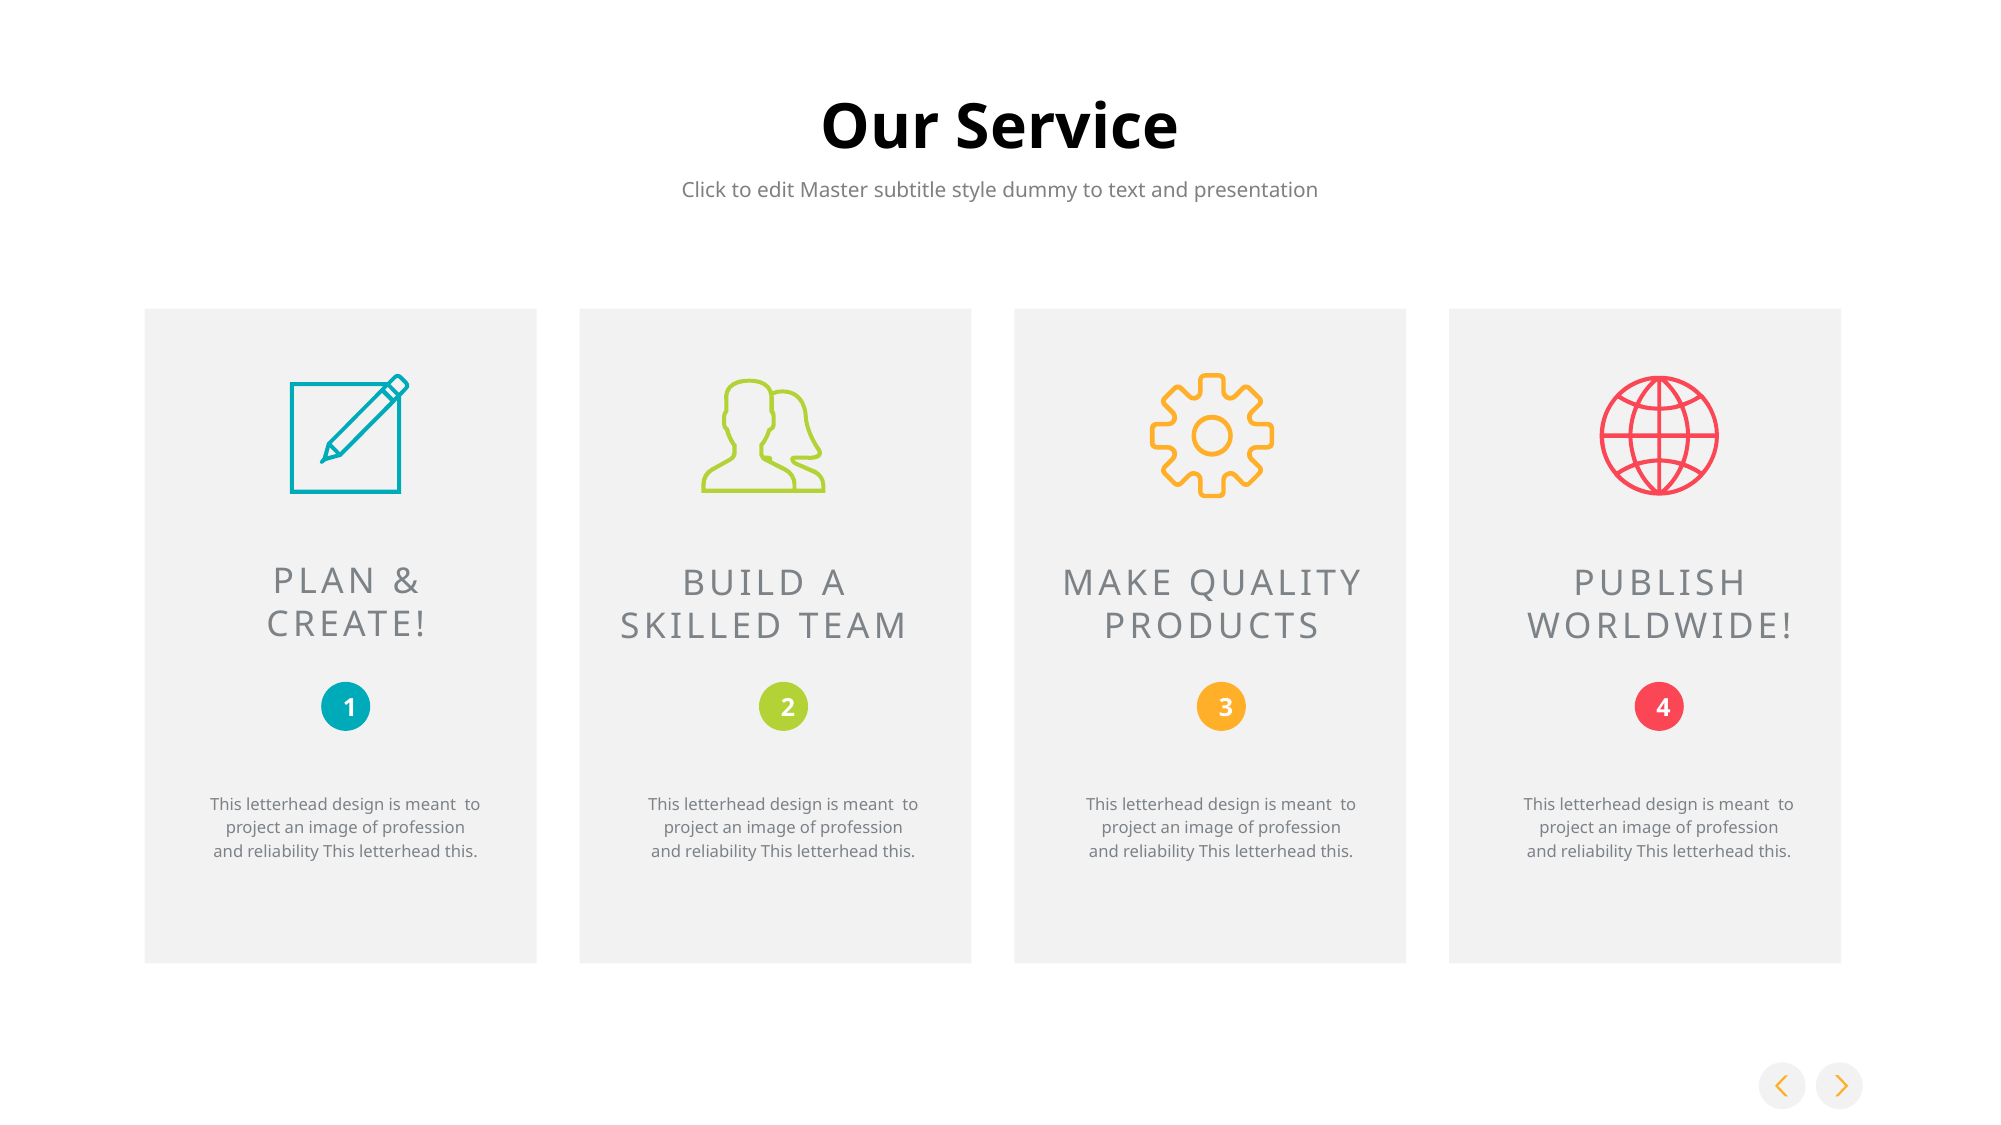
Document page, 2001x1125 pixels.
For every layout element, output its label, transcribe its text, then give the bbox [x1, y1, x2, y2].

text_box [289, 373, 410, 494]
text_box [1448, 308, 1842, 964]
title Our Service [137, 78, 1863, 179]
text_box [1149, 373, 1275, 499]
subtitle Click to edit Master subtitle style dummy to text and presentation [137, 179, 1863, 204]
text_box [321, 681, 371, 731]
text_box [578, 308, 972, 964]
text_box [1013, 653, 1407, 964]
text_box PLAN & CREATE! [204, 550, 488, 651]
text_box MAKE QUALITY PRODUCTS [983, 553, 1439, 653]
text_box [1196, 681, 1246, 731]
text_box This letterhead design is meant to project an image of profession and reliability This letterhead this. [646, 767, 921, 884]
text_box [759, 681, 809, 731]
text_box This letterhead design is meant to project an image of profession and reliability This letterhead this. [1522, 767, 1797, 884]
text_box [1634, 681, 1684, 731]
text_box This letterhead design is meant to project an image of profession and reliability This letterhead this. [1084, 767, 1359, 884]
text_box This letterhead design is meant to project an image of profession and reliability This letterhead this. [208, 767, 483, 884]
text_box [144, 308, 538, 964]
text_box [1599, 375, 1719, 496]
text_box [1013, 308, 1407, 553]
text_box BUILD A SKILLED TEAM [573, 553, 954, 653]
text_box [701, 378, 826, 493]
text_box PUBLISH WORLDWIDE! [1463, 553, 1856, 653]
